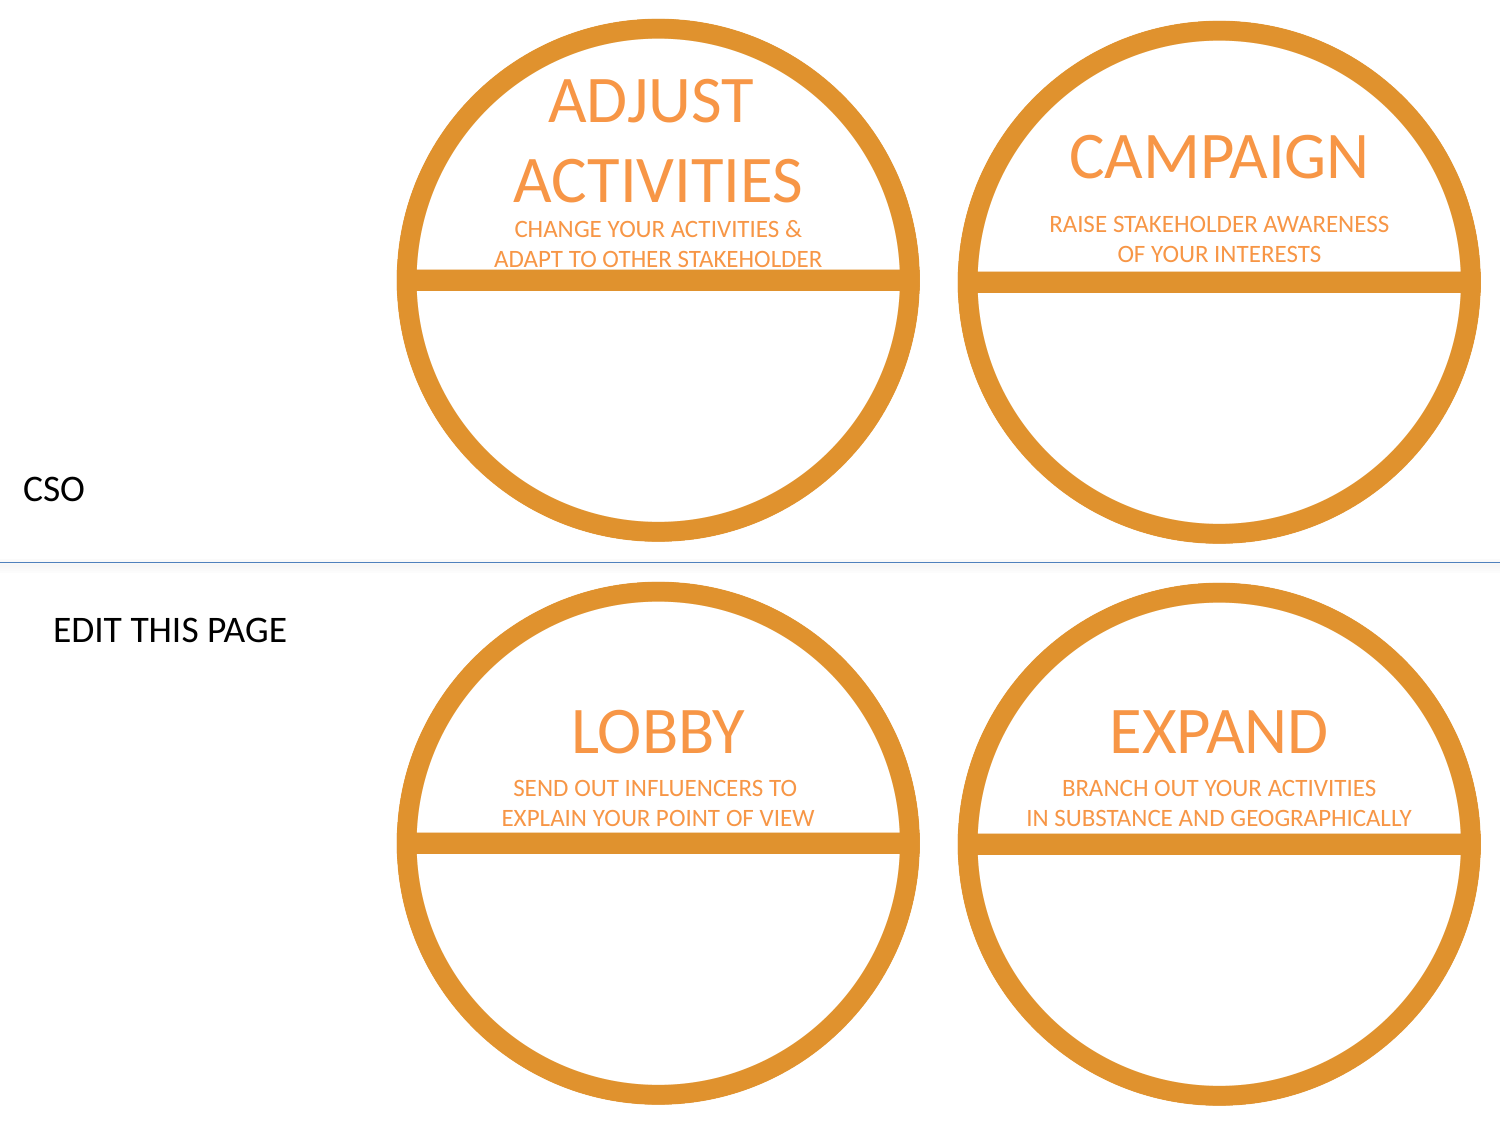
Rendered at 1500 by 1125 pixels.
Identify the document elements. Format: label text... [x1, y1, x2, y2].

picture [377, 0, 1500, 1125]
text_box CSO [8, 456, 101, 517]
text_box EDIT THIS PAGE [38, 597, 303, 657]
